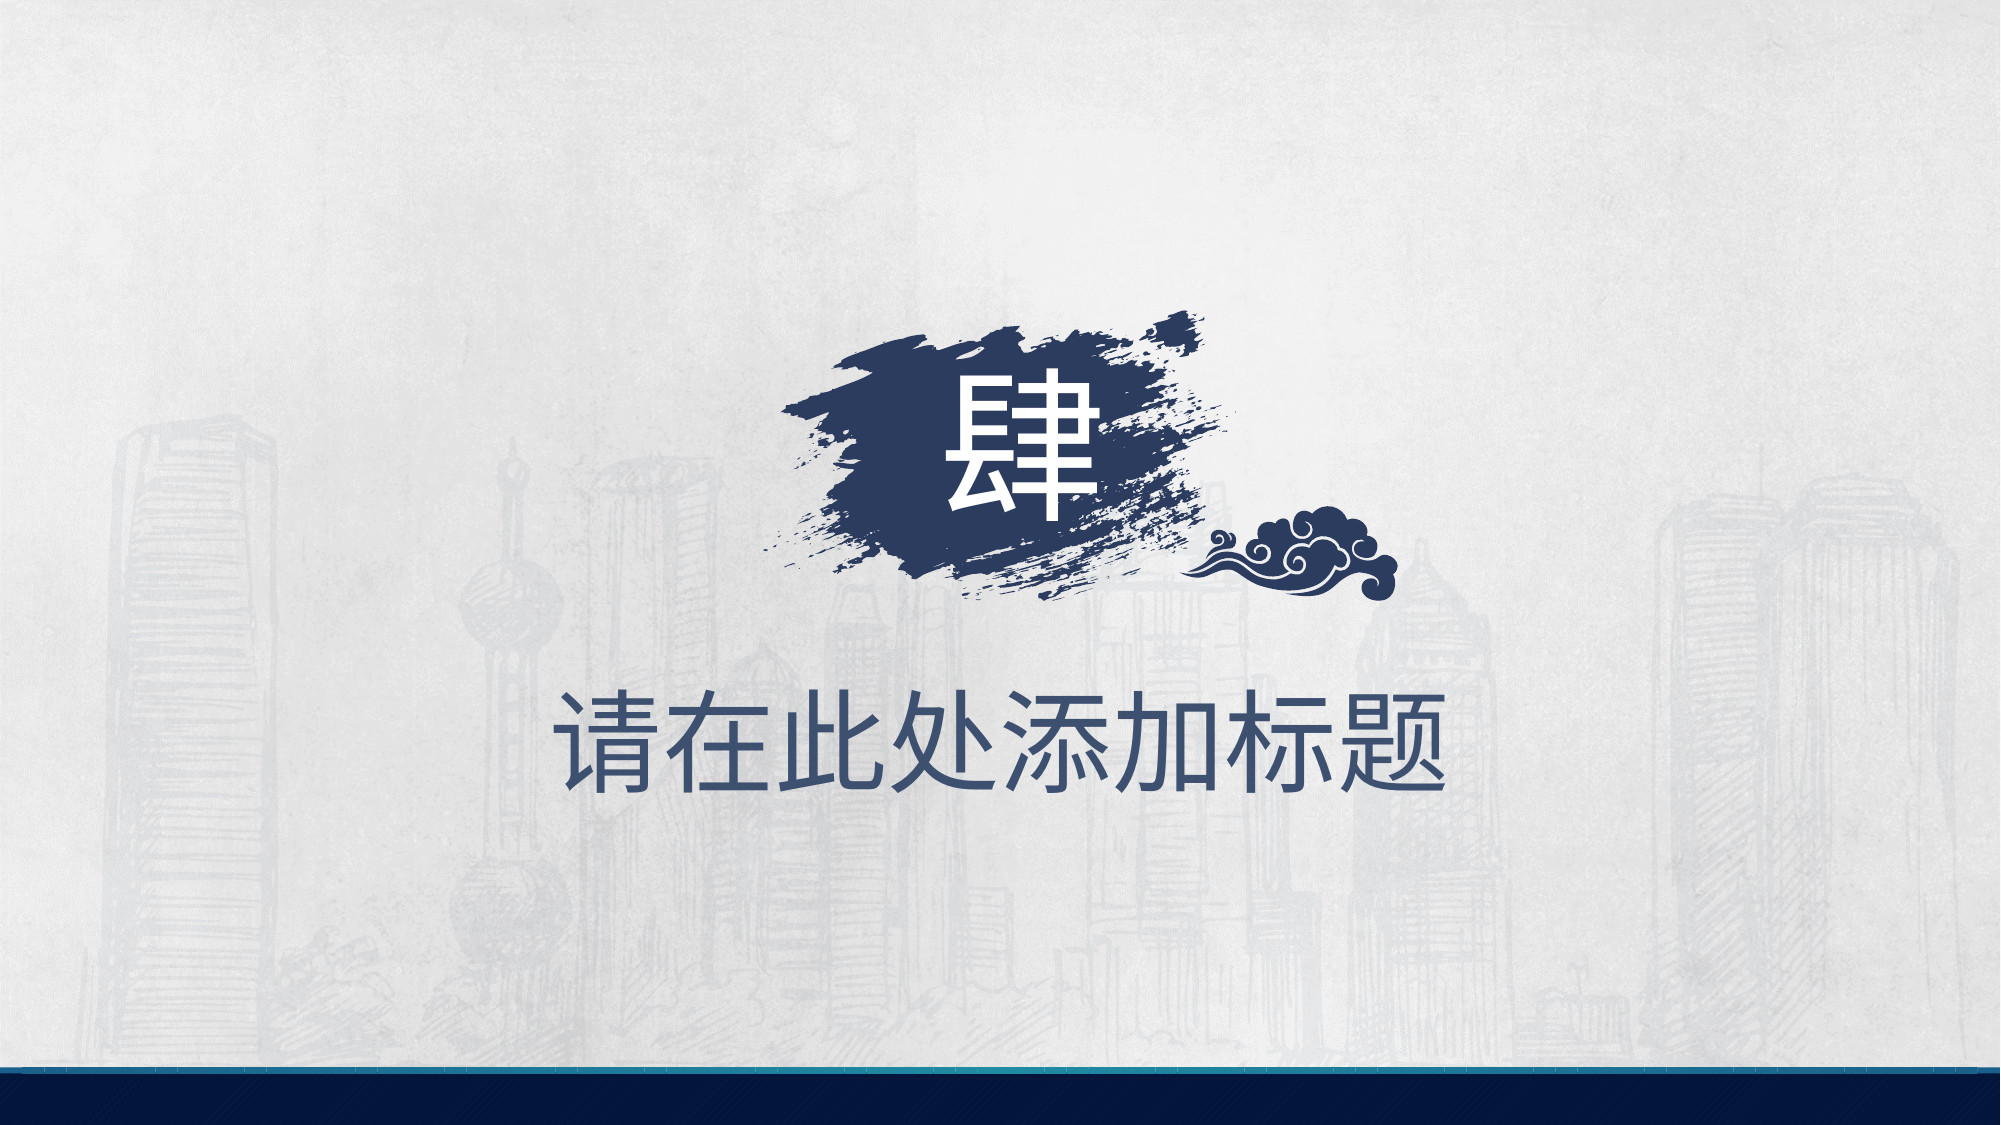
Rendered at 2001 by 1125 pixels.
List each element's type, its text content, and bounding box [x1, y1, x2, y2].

list 肆 [924, 362, 1075, 547]
list 请在此处添加标题 [444, 656, 1556, 841]
